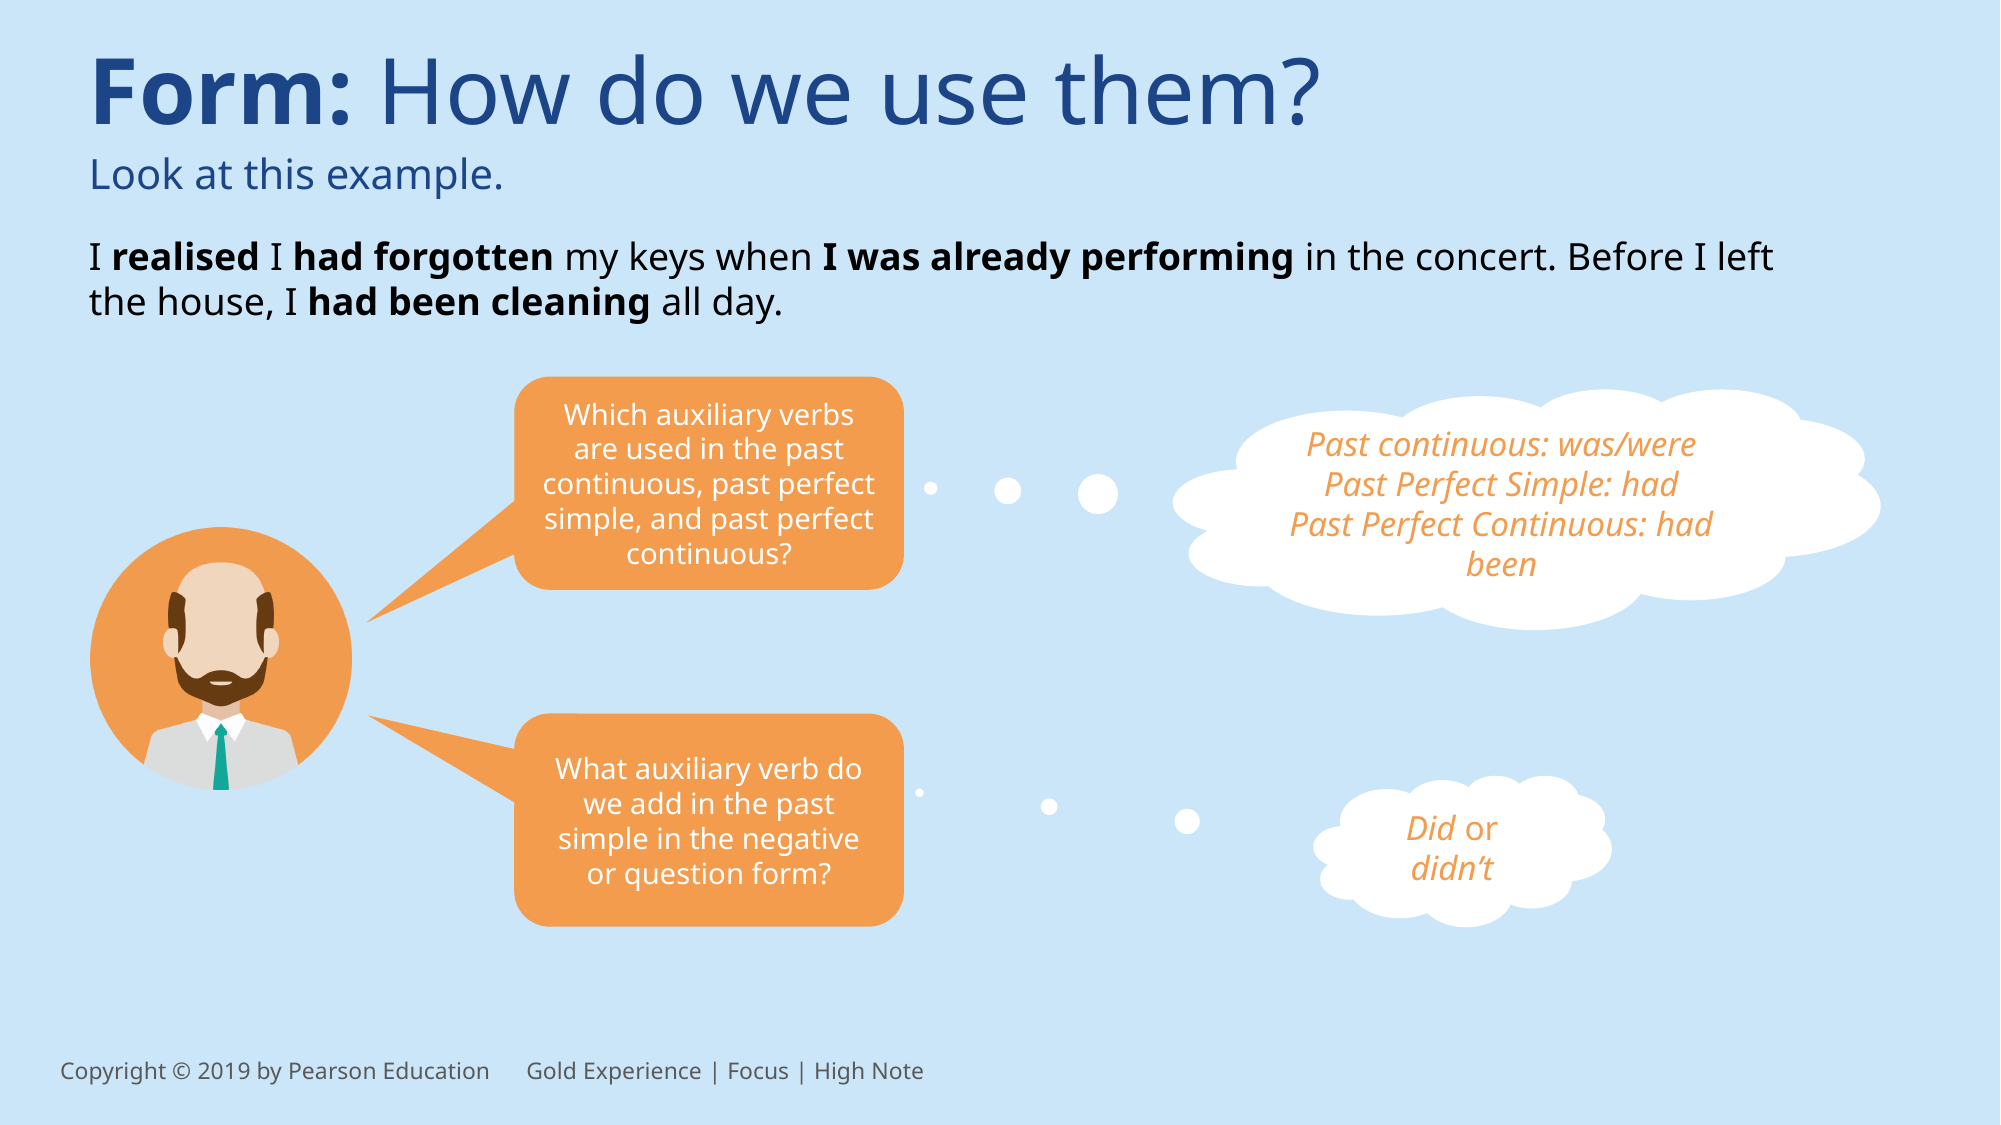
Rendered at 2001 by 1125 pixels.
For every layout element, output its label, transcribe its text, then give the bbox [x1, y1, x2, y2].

text_box Past continuous: was/were Past Perfect Simple: had Past Perfect Continuous: had been [1077, 474, 1119, 515]
text_box What auxiliary verb do we add in the past simple in the negative or question form? [367, 713, 904, 927]
text_box I realised I had forgotten my keys when I was already performing in the concert. Before I left the house, I had been cleaning all day. [73, 225, 1828, 377]
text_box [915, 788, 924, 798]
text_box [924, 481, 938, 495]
text_box Did or didn’t [1313, 775, 1612, 928]
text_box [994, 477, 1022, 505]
text_box Did or didn’t [1174, 808, 1200, 835]
text_box Look at this example. [73, 146, 1795, 214]
text_box Which auxiliary verbs are used in the past continuous, past perfect simple, and past perfect continuous? [366, 376, 904, 623]
text_box Did or didn’t [1040, 798, 1058, 816]
footer Copyright © 2019 by Pearson Education Gold Experience | Focus | High Note [45, 1040, 1084, 1101]
picture [89, 527, 352, 790]
text_box Form: How do we use them? [73, 37, 1716, 146]
text_box Past continuous: was/were Past Perfect Simple: had Past Perfect Continuous: had been [1172, 389, 1881, 631]
